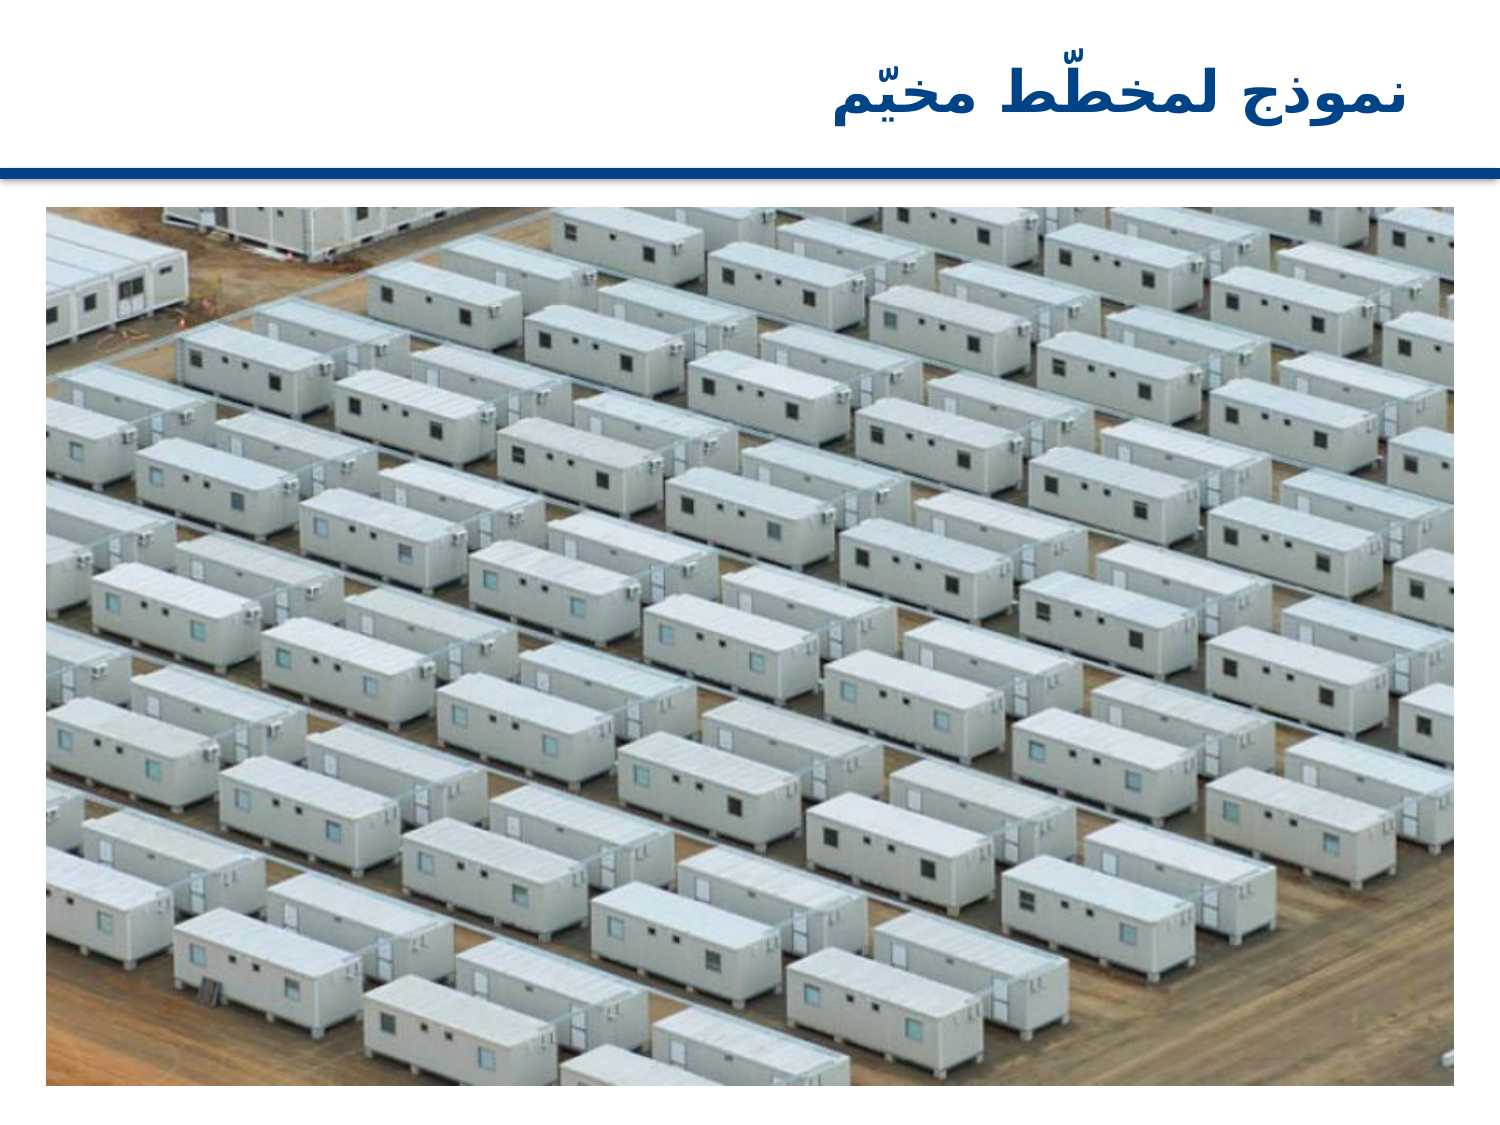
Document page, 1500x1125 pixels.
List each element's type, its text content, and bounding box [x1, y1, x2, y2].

picture [46, 207, 1454, 1086]
title نموذج لمخطّط مخيّم [75, 0, 1425, 178]
